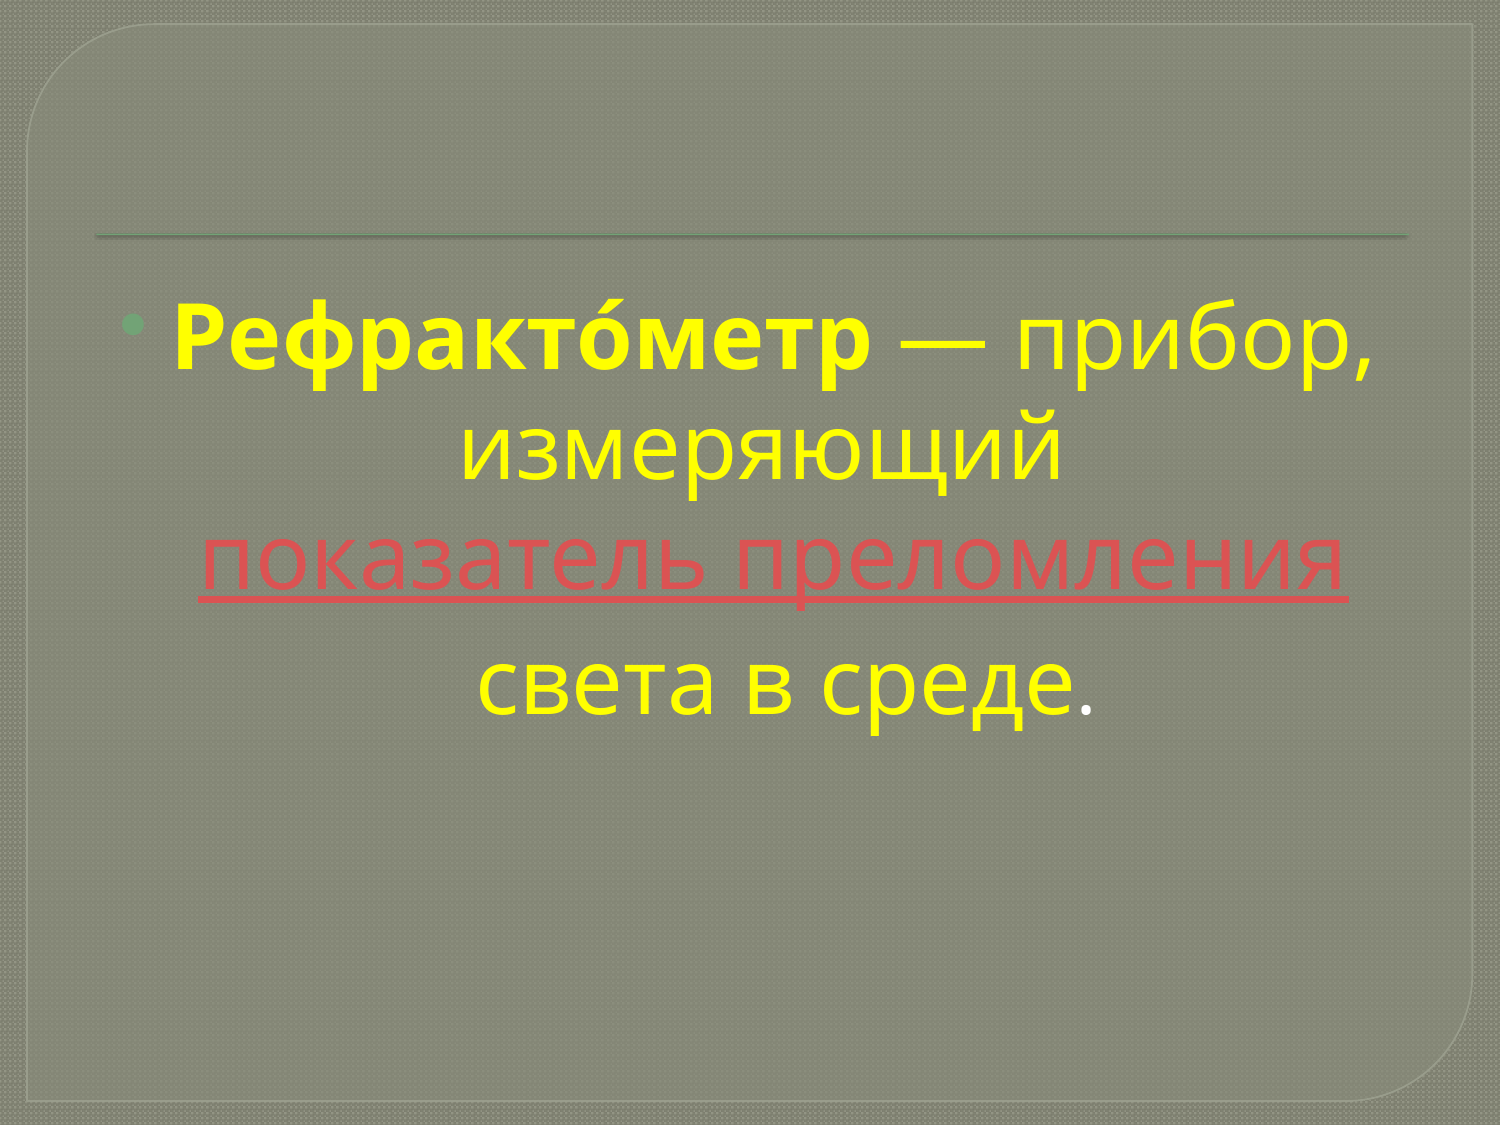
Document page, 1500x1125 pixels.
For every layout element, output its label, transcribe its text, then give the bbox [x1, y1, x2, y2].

list Рефракто́метр — прибор, измеряющий показатель преломления света в среде. [75, 270, 1425, 1013]
